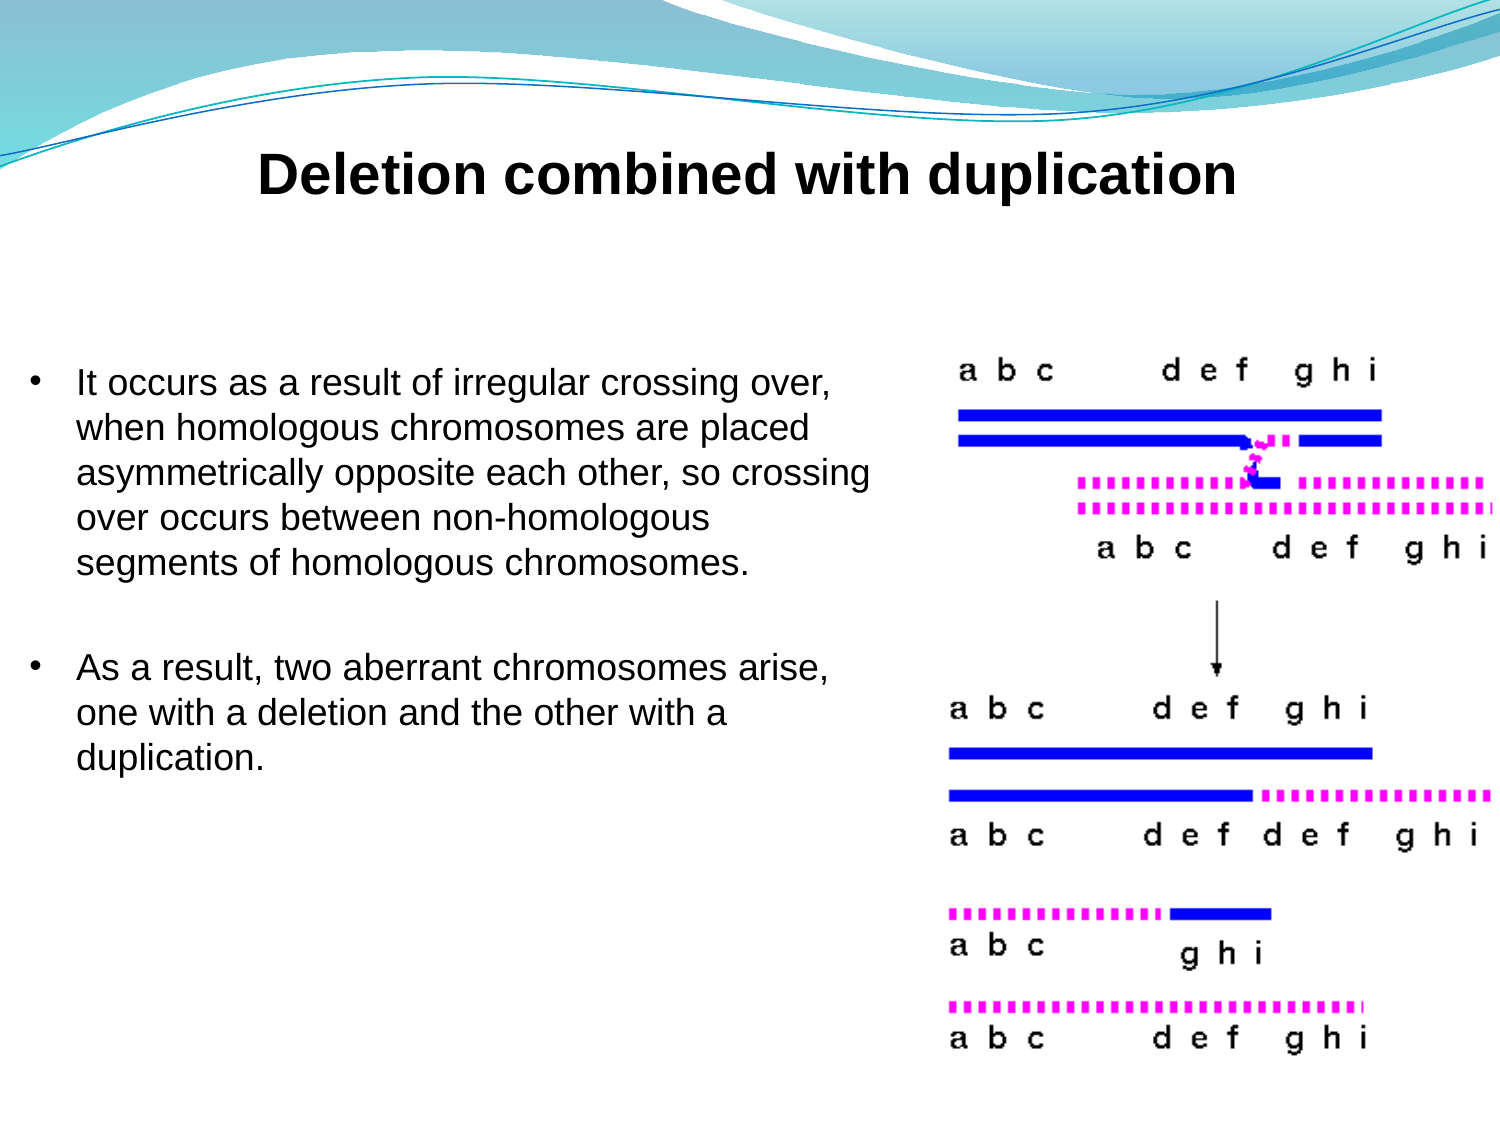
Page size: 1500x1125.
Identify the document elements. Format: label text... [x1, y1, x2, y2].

subtitle It occurs as a result of irregular crossing over, when homologous chromosomes are placed asymmetrically opposite each other, so crossing over occurs between non-homologous segments of homologous chromosomes. As a result, two aberrant chromosomes arise, one with a deletion and the other with a duplication. [29, 350, 886, 1125]
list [944, 349, 1500, 1059]
title Deletion combined with duplication [112, 90, 1388, 253]
